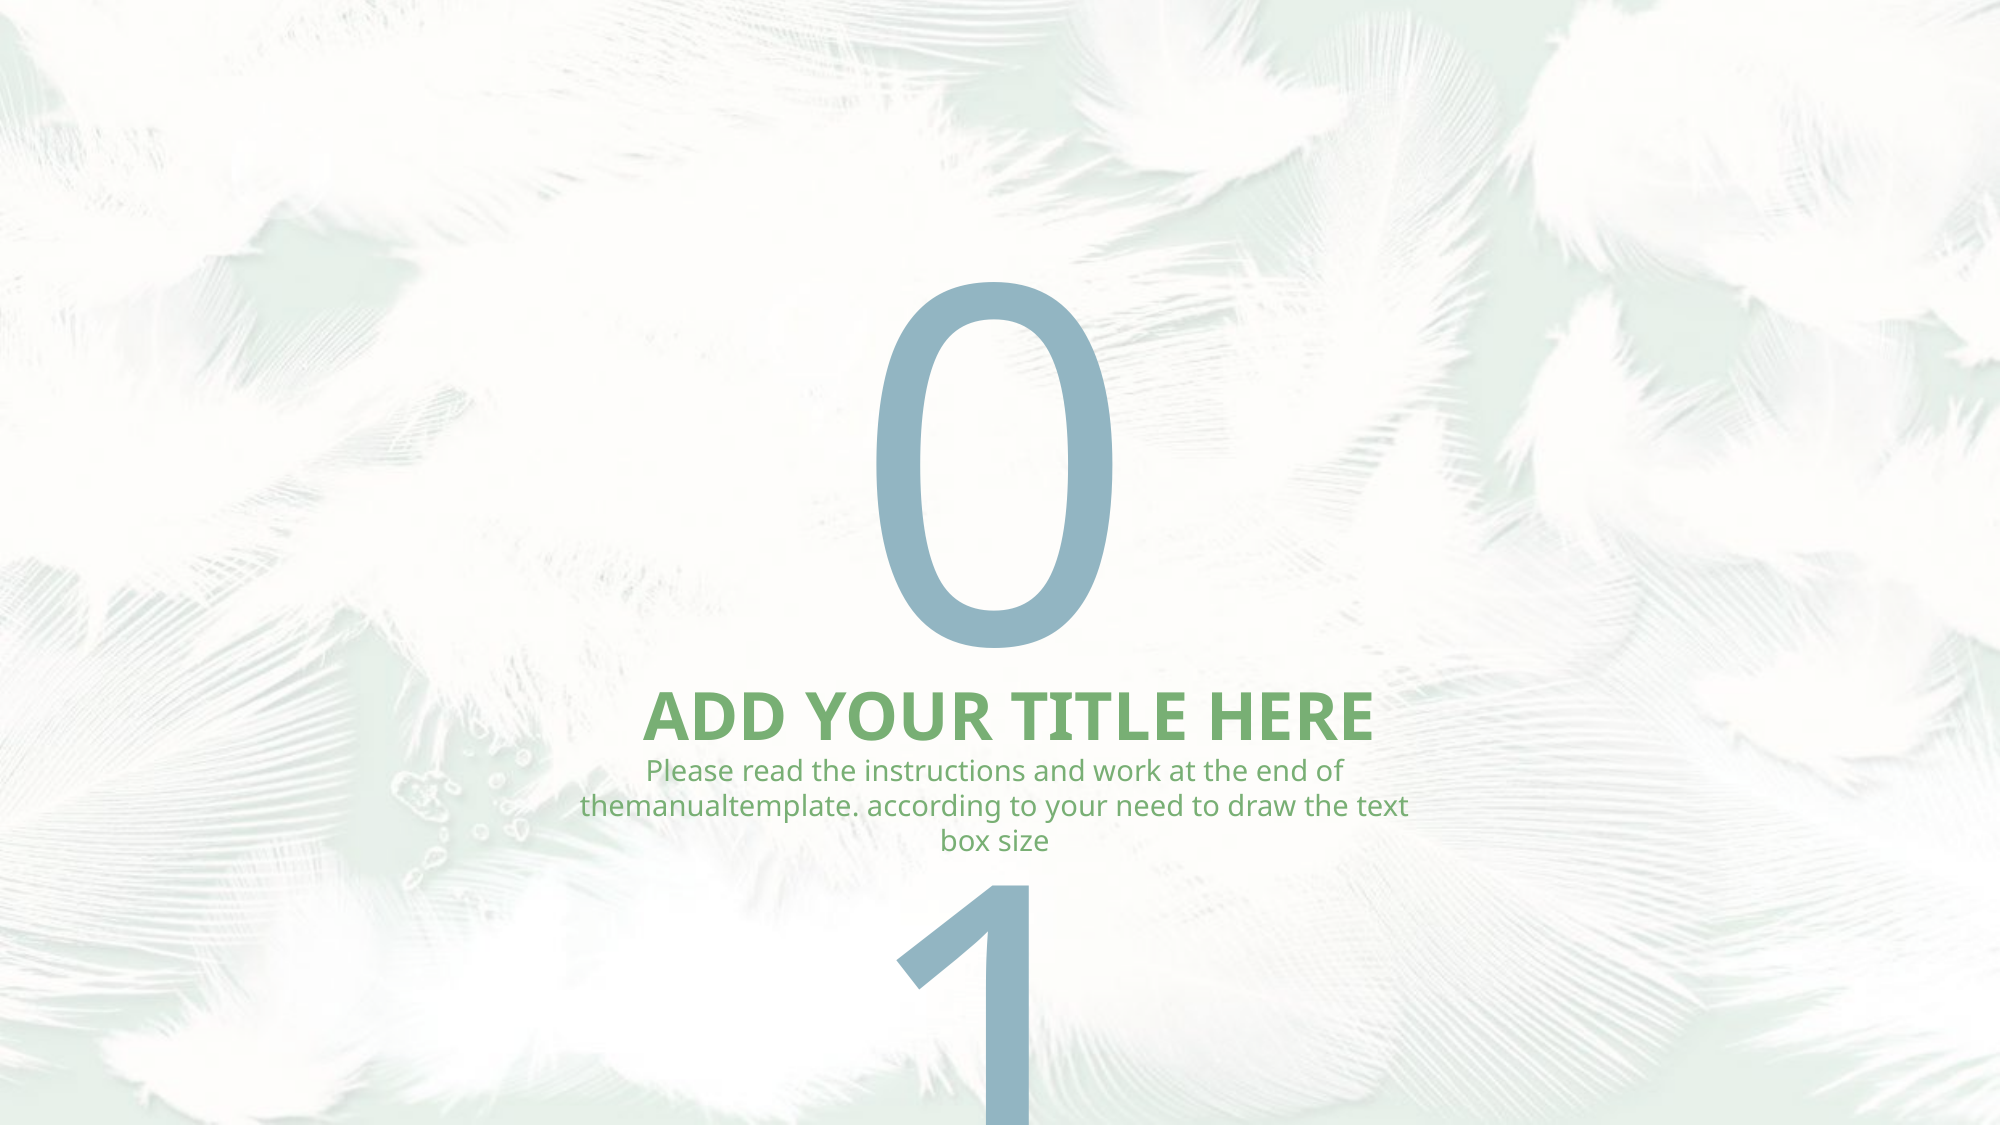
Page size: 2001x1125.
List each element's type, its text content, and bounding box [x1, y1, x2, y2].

text_box 01 [734, 859, 1256, 1125]
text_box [579, 666, 1411, 859]
text_box 39% [0, 0, 2000, 1125]
text_box 01 [734, 138, 1256, 666]
